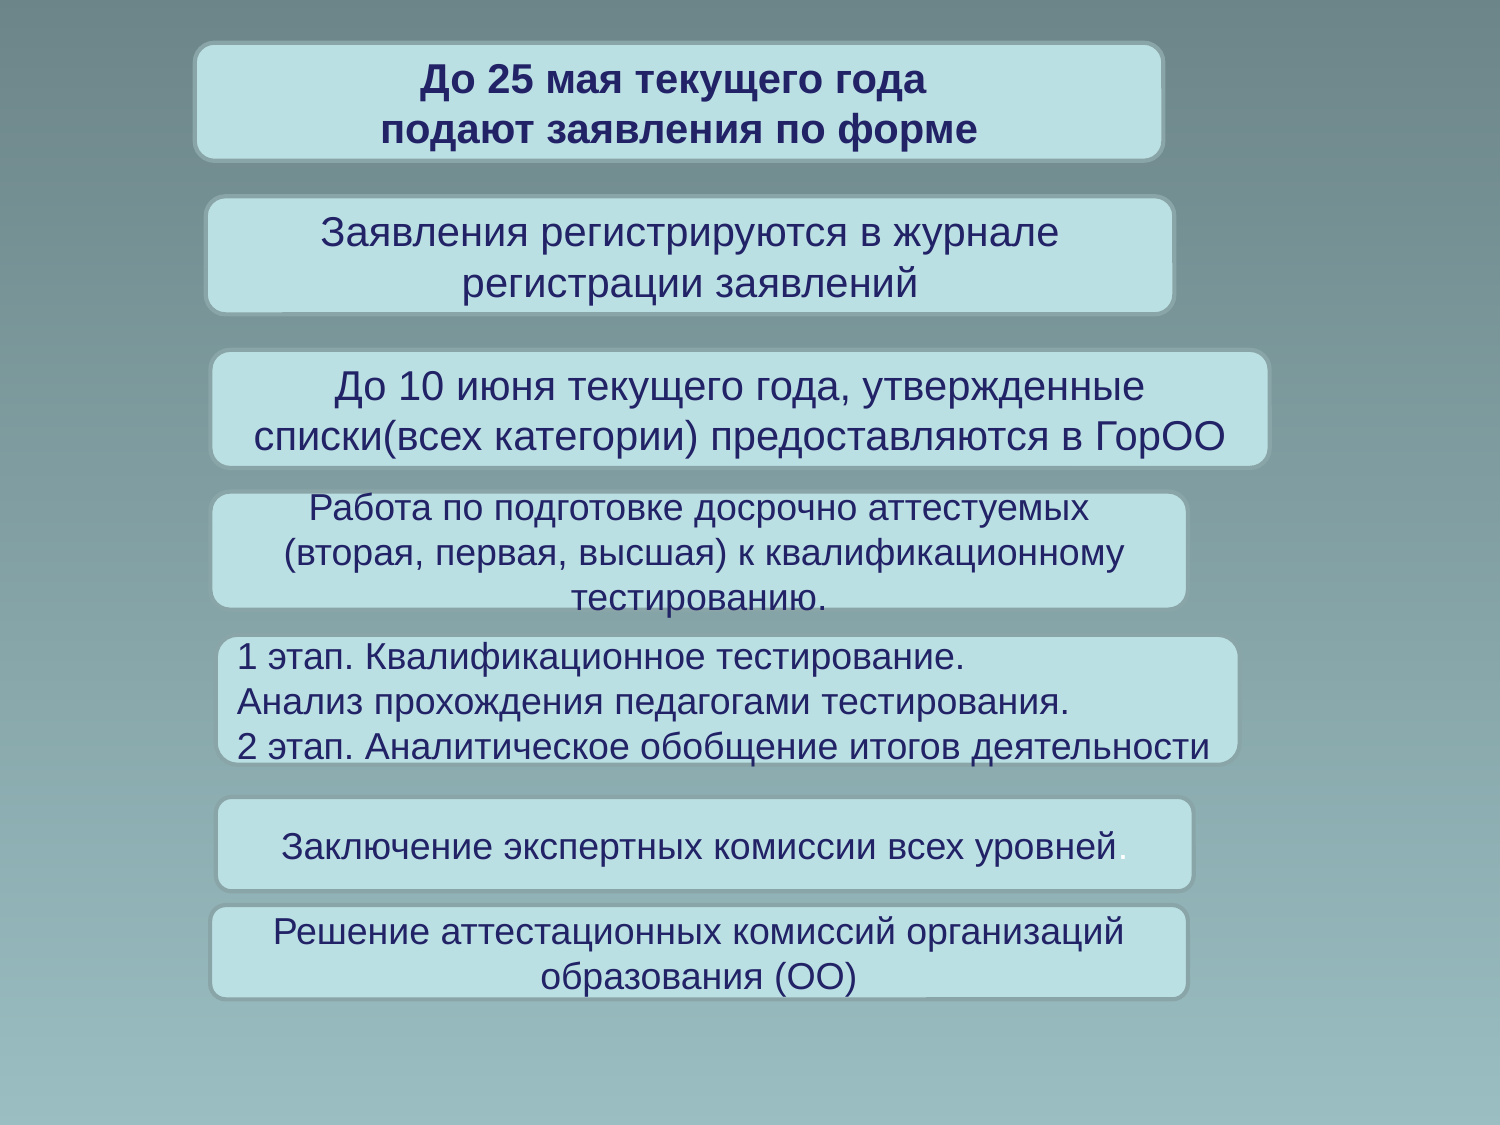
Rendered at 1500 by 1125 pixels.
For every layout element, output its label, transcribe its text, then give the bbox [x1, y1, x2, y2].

text_box 1 этап. Квалификационное тестирование. Анализ прохождения педагогами тестирования. 2 этап. Аналитическое обобщение итогов деятельности [213, 632, 1242, 767]
text_box Заявления регистрируются в журнале регистрации заявлений [203, 194, 1177, 317]
text_box Заключение экспертных комиссии всех уровней. [213, 794, 1196, 894]
text_box До 10 июня текущего года, утвержденные списки(всех категории) предоставляются в ГорОО [208, 347, 1272, 471]
text_box Решение аттестационных комиссий организаций образования (ОО) [208, 902, 1191, 1002]
text_box Работа по подготовке досрочно аттестуемых (вторая, первая, высшая) к квалификационному тестированию. [208, 489, 1191, 612]
text_box До 25 мая текущего года подают заявления по форме [192, 40, 1166, 163]
